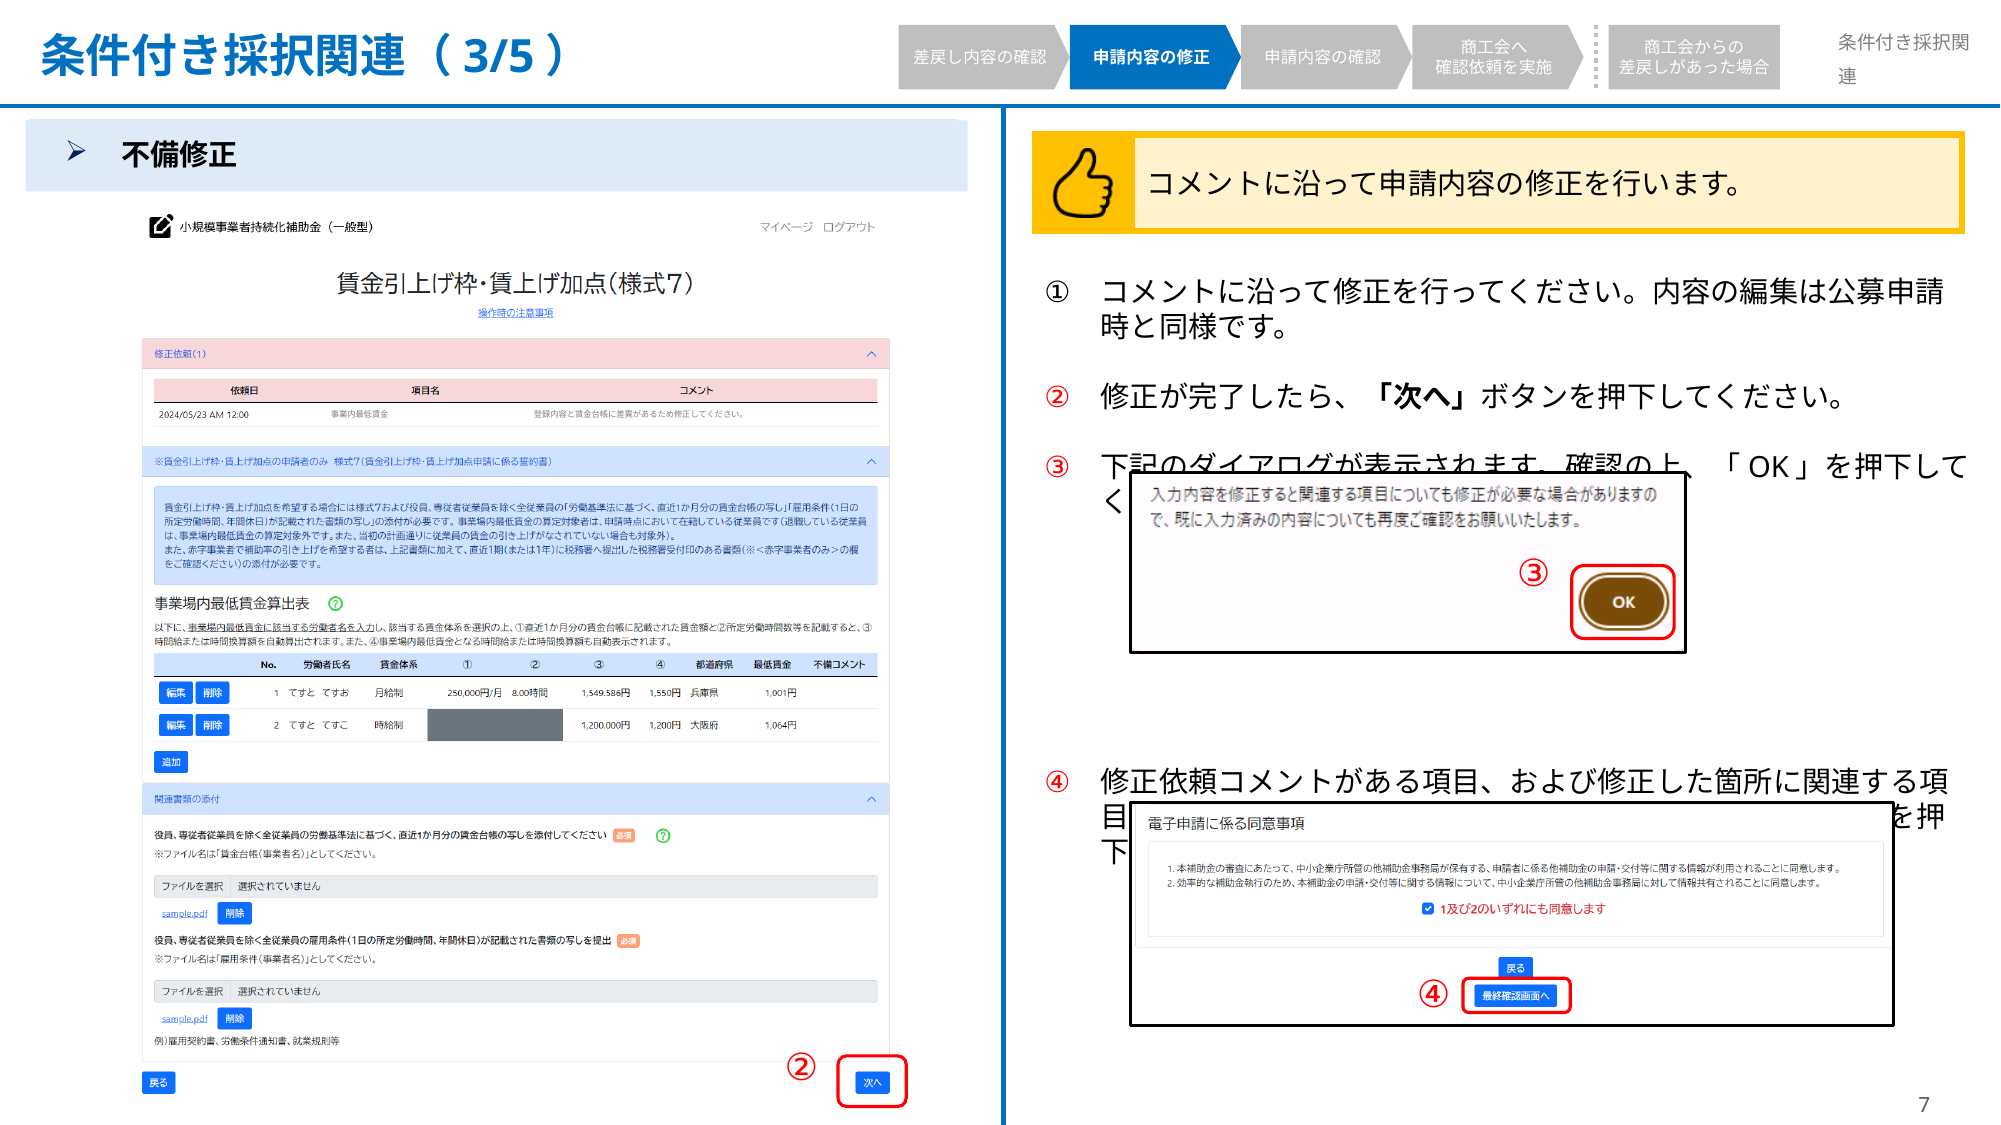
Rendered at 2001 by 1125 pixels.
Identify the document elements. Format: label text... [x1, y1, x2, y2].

picture [1131, 803, 1893, 1024]
text_box コメントに沿って申請内容の修正を行います。 [1133, 133, 1963, 232]
text_box [1034, 133, 1133, 232]
text_box コメントに沿って修正を行ってください。内容の編集は公募申請時と同様です。 修正が完了したら、「次へ」ボタンを押下してください。 下記のダイアログが表示されます。確認の上、「OK」を押下してください。 修正依頼コメントがある項目、および修正した箇所に関連する項目、すべての修正が完了したら、「最終確認画面へ」ボタンを押下してください。 [1029, 231, 1985, 946]
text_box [898, 24, 1780, 90]
text_box 条件付き採択関連（3/5） [25, 17, 1283, 92]
picture [1131, 474, 1685, 651]
picture [1048, 148, 1118, 218]
text_box 不備修正 [29, 119, 958, 190]
picture [121, 199, 907, 1105]
